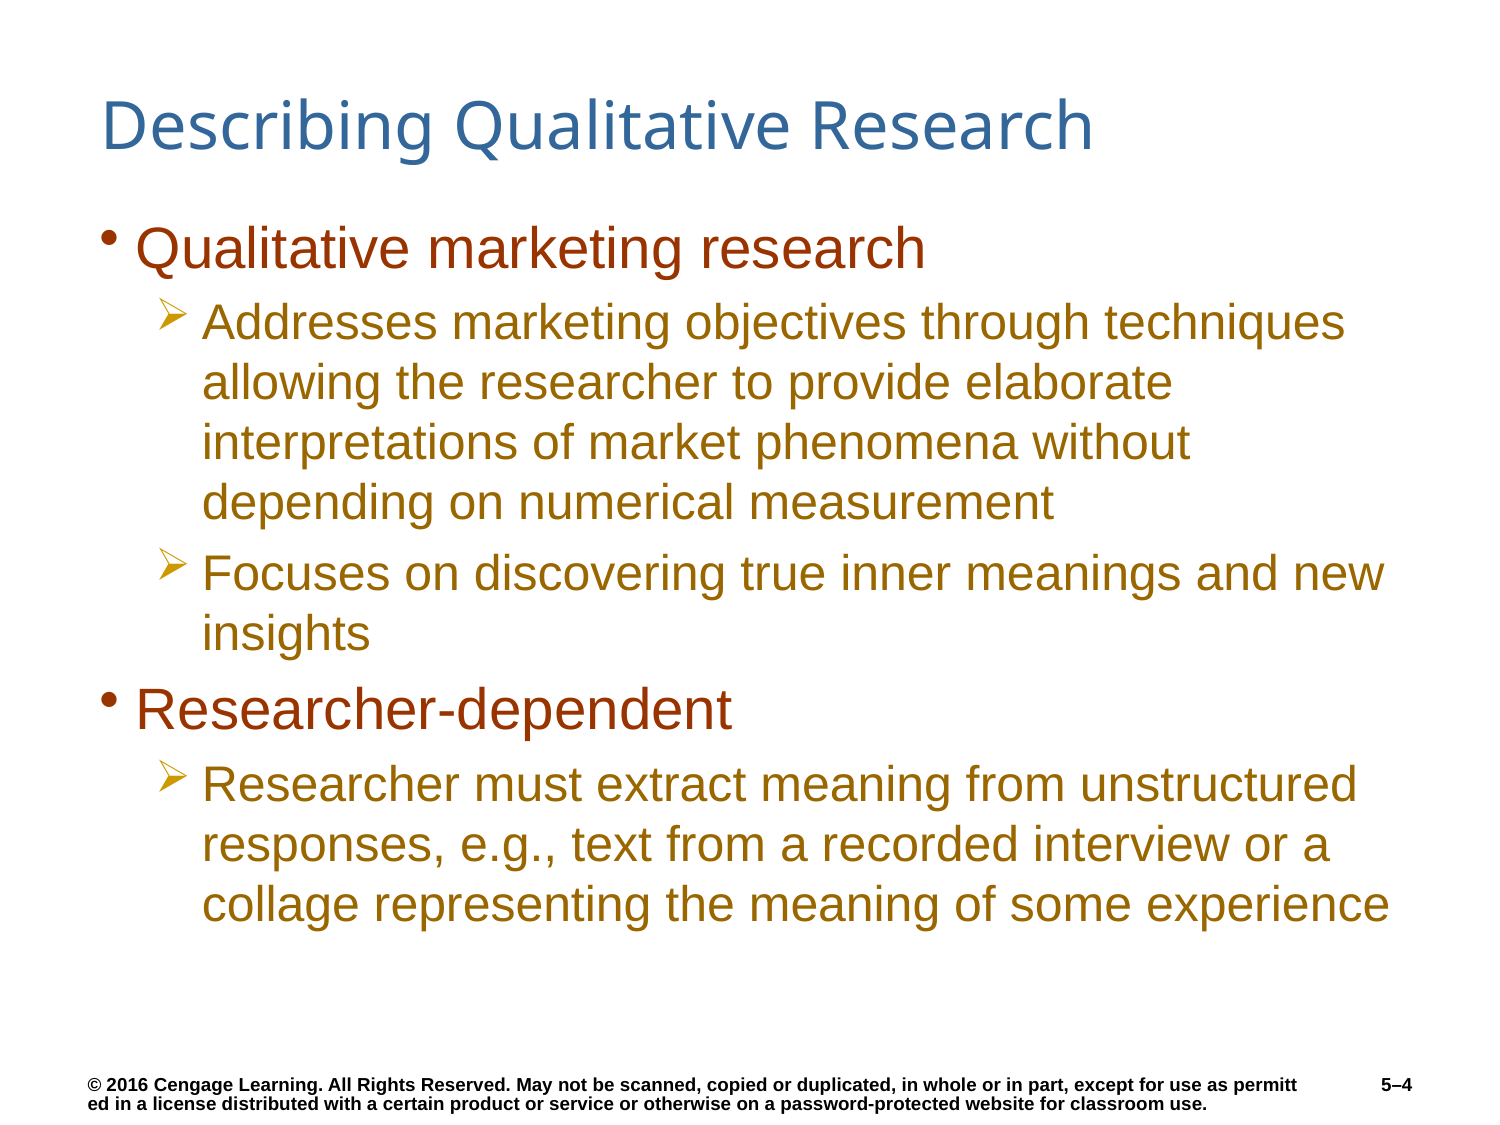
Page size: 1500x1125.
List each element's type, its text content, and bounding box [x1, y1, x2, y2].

slide_number 5–4 [1050, 1042, 1413, 1103]
list Qualitative marketing research Addresses marketing objectives through techniques allowing the researcher to provide elaborate interpretations of market phenomena without depending on numerical measurement Focuses on discovering true inner meanings and new insights Researcher-dependent Researcher must extract meaning from unstructured responses, e.g., text from a recorded interview or a collage representing the meaning of some experience [84, 202, 1414, 1013]
title Describing Qualitative Research [85, 75, 1411, 171]
footer © 2016 Cengage Learning. All Rights Reserved. May not be scanned, copied or duplicated, in whole or in part, except for use as permitted in a license distributed with a certain product or service or otherwise on a password-protected website for classroom use. [87, 1057, 1050, 1103]
